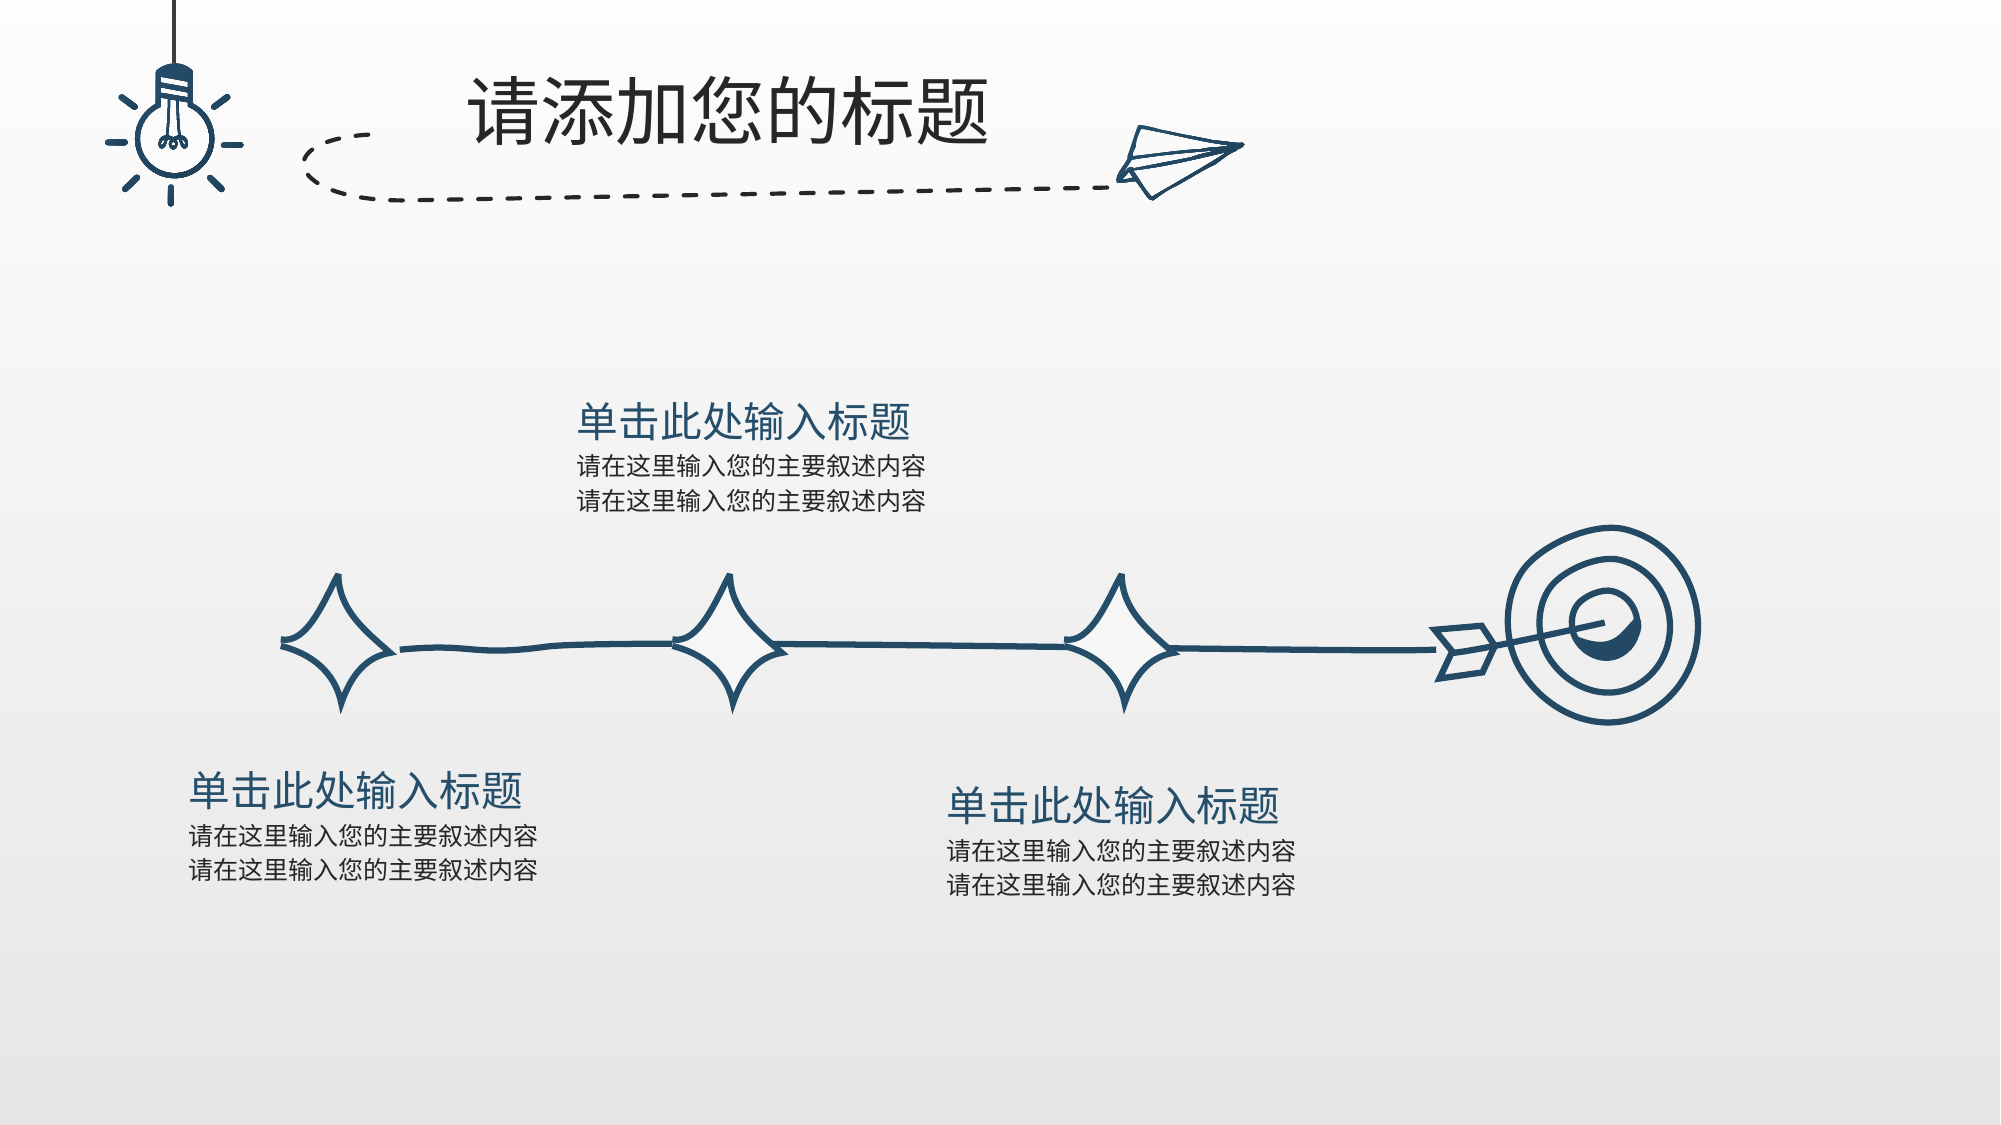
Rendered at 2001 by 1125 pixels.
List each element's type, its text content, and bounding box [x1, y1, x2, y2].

text_box 单击此处输入标题 请在这里输入您的主要叙述内容 请在这里输入您的主要叙述内容 [931, 772, 1372, 908]
text_box [280, 574, 391, 704]
text_box [302, 133, 1116, 202]
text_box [1459, 512, 1693, 748]
text_box [772, 643, 1074, 650]
text_box [1116, 125, 1245, 201]
text_box [399, 643, 682, 651]
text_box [104, 0, 244, 207]
text_box 单击此处输入标题 请在这里输入您的主要叙述内容 请在这里输入您的主要叙述内容 [561, 388, 1003, 524]
text_box 请添加您的标题 [332, 57, 1123, 162]
text_box [672, 574, 782, 704]
text_box [1064, 574, 1174, 704]
text_box 单击此处输入标题 请在这里输入您的主要叙述内容 请在这里输入您的主要叙述内容 [173, 757, 615, 893]
